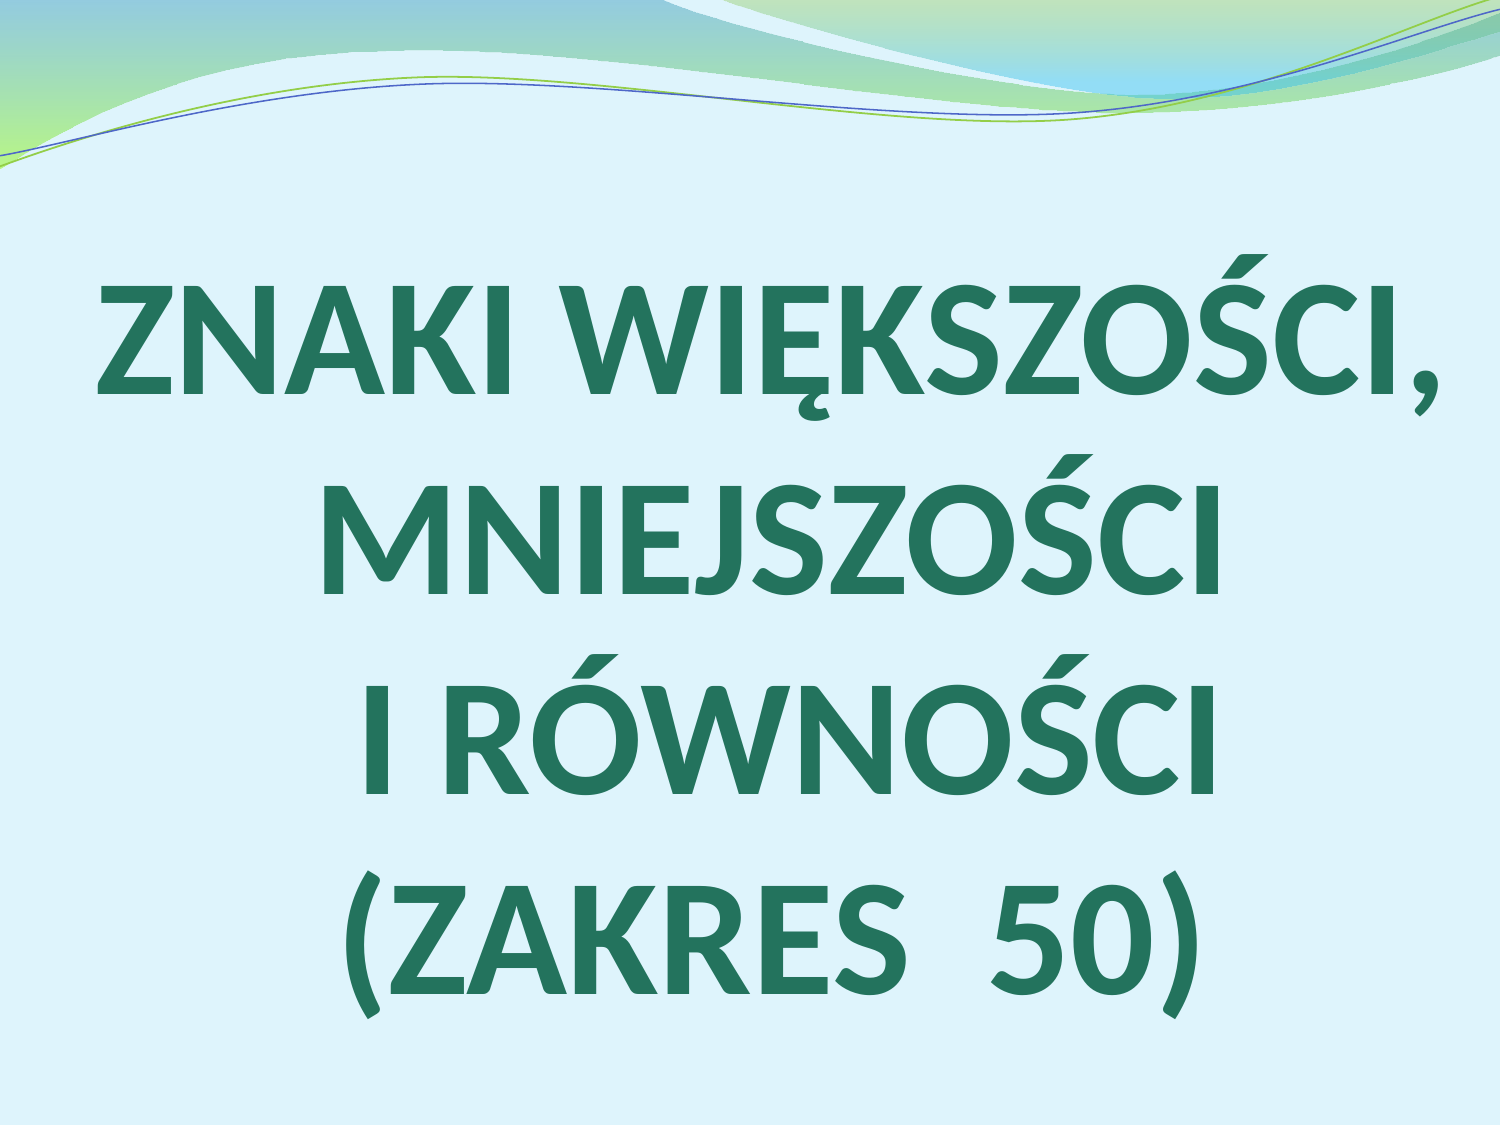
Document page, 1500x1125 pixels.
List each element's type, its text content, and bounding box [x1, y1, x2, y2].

title ZNAKI WIĘKSZOŚCI, MNIEJSZOŚCI I RÓWNOŚCI (ZAKRES 50) [53, 727, 1495, 1028]
